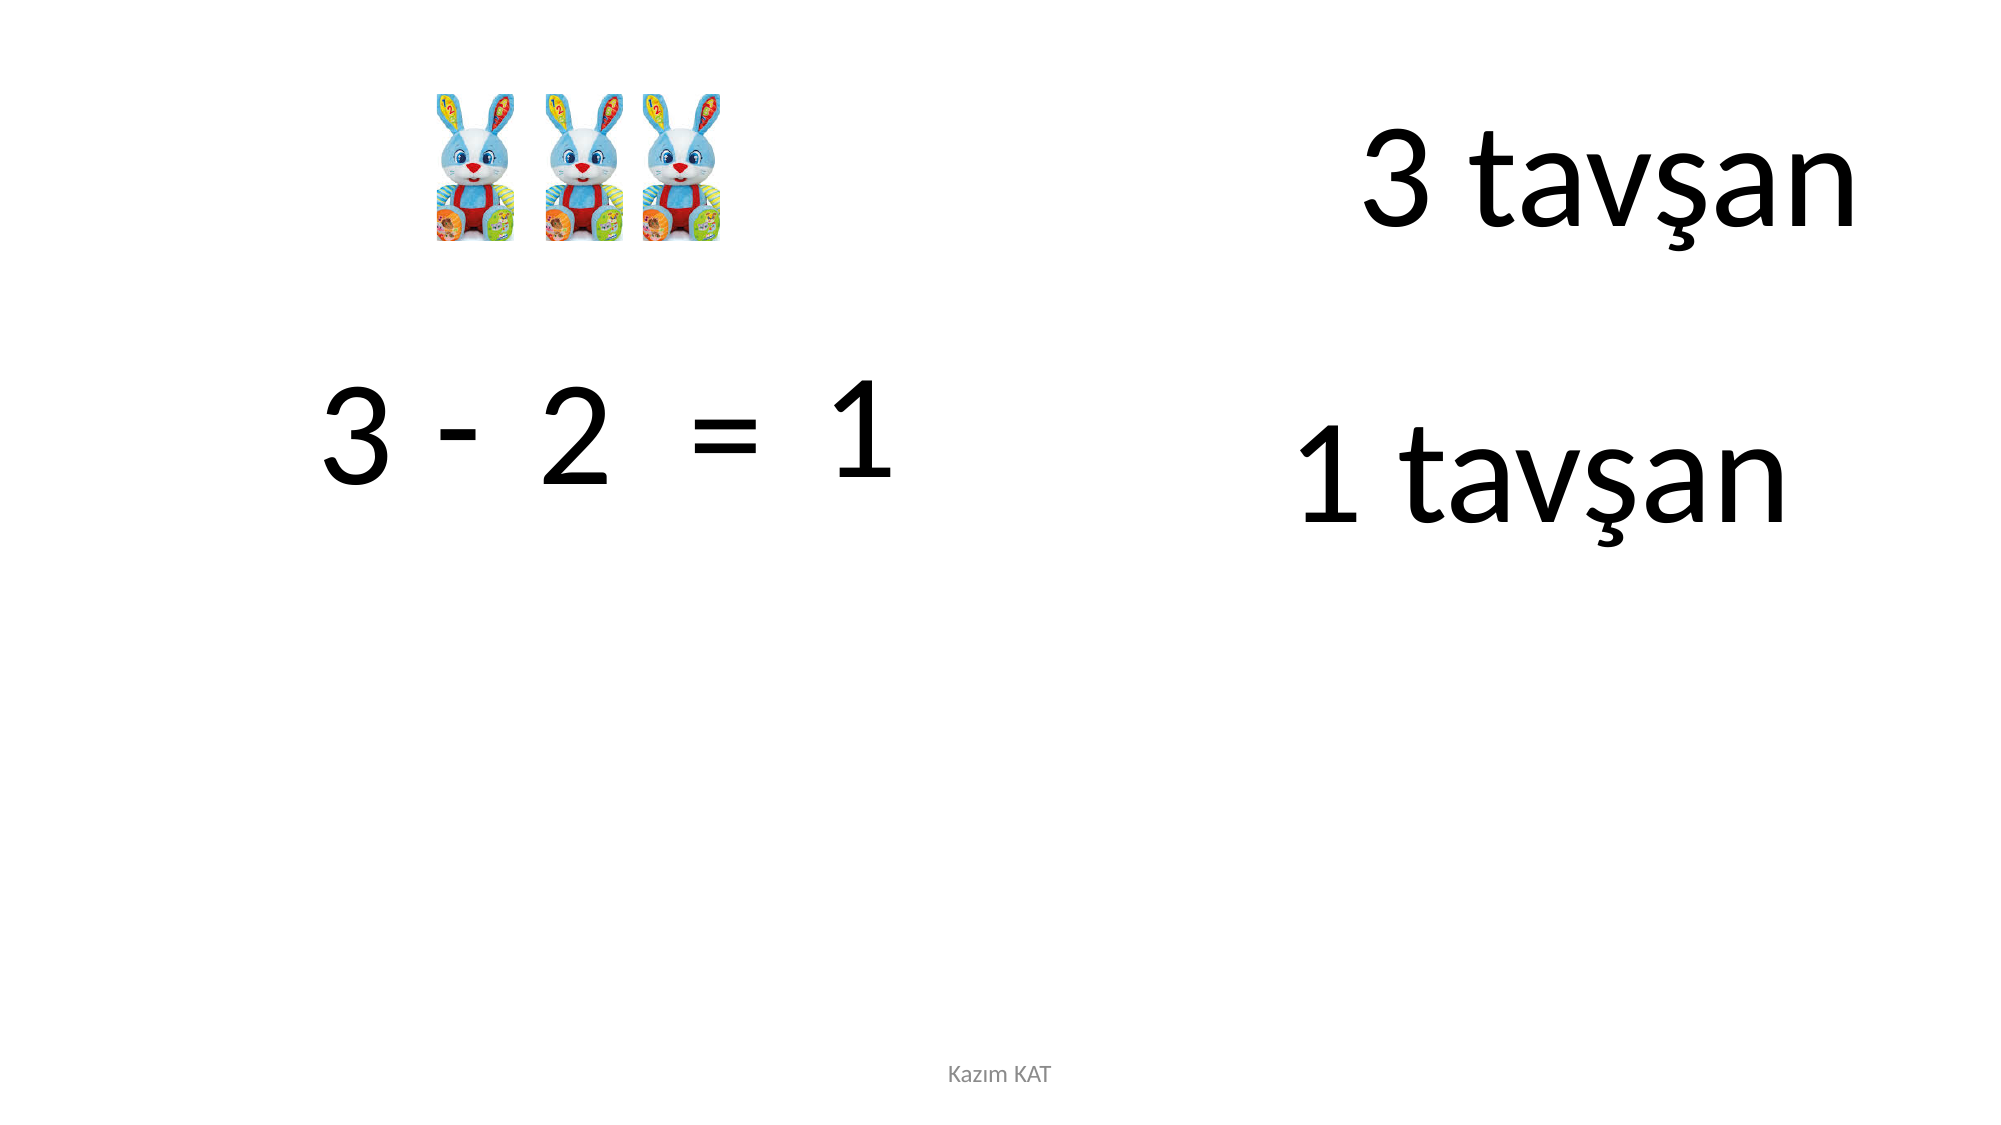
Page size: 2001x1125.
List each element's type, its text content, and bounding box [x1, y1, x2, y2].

picture [545, 94, 623, 241]
text_box 3 tavşan [1342, 69, 2000, 264]
footer Kazım KAT [662, 1042, 1338, 1103]
picture [642, 94, 720, 241]
text_box - [420, 319, 530, 515]
text_box 2 [522, 326, 674, 522]
text_box 3 [302, 326, 462, 522]
text_box = [674, 326, 784, 522]
text_box 1 [806, 319, 901, 515]
picture [436, 94, 514, 241]
text_box 1 tavşan [1272, 365, 1930, 561]
